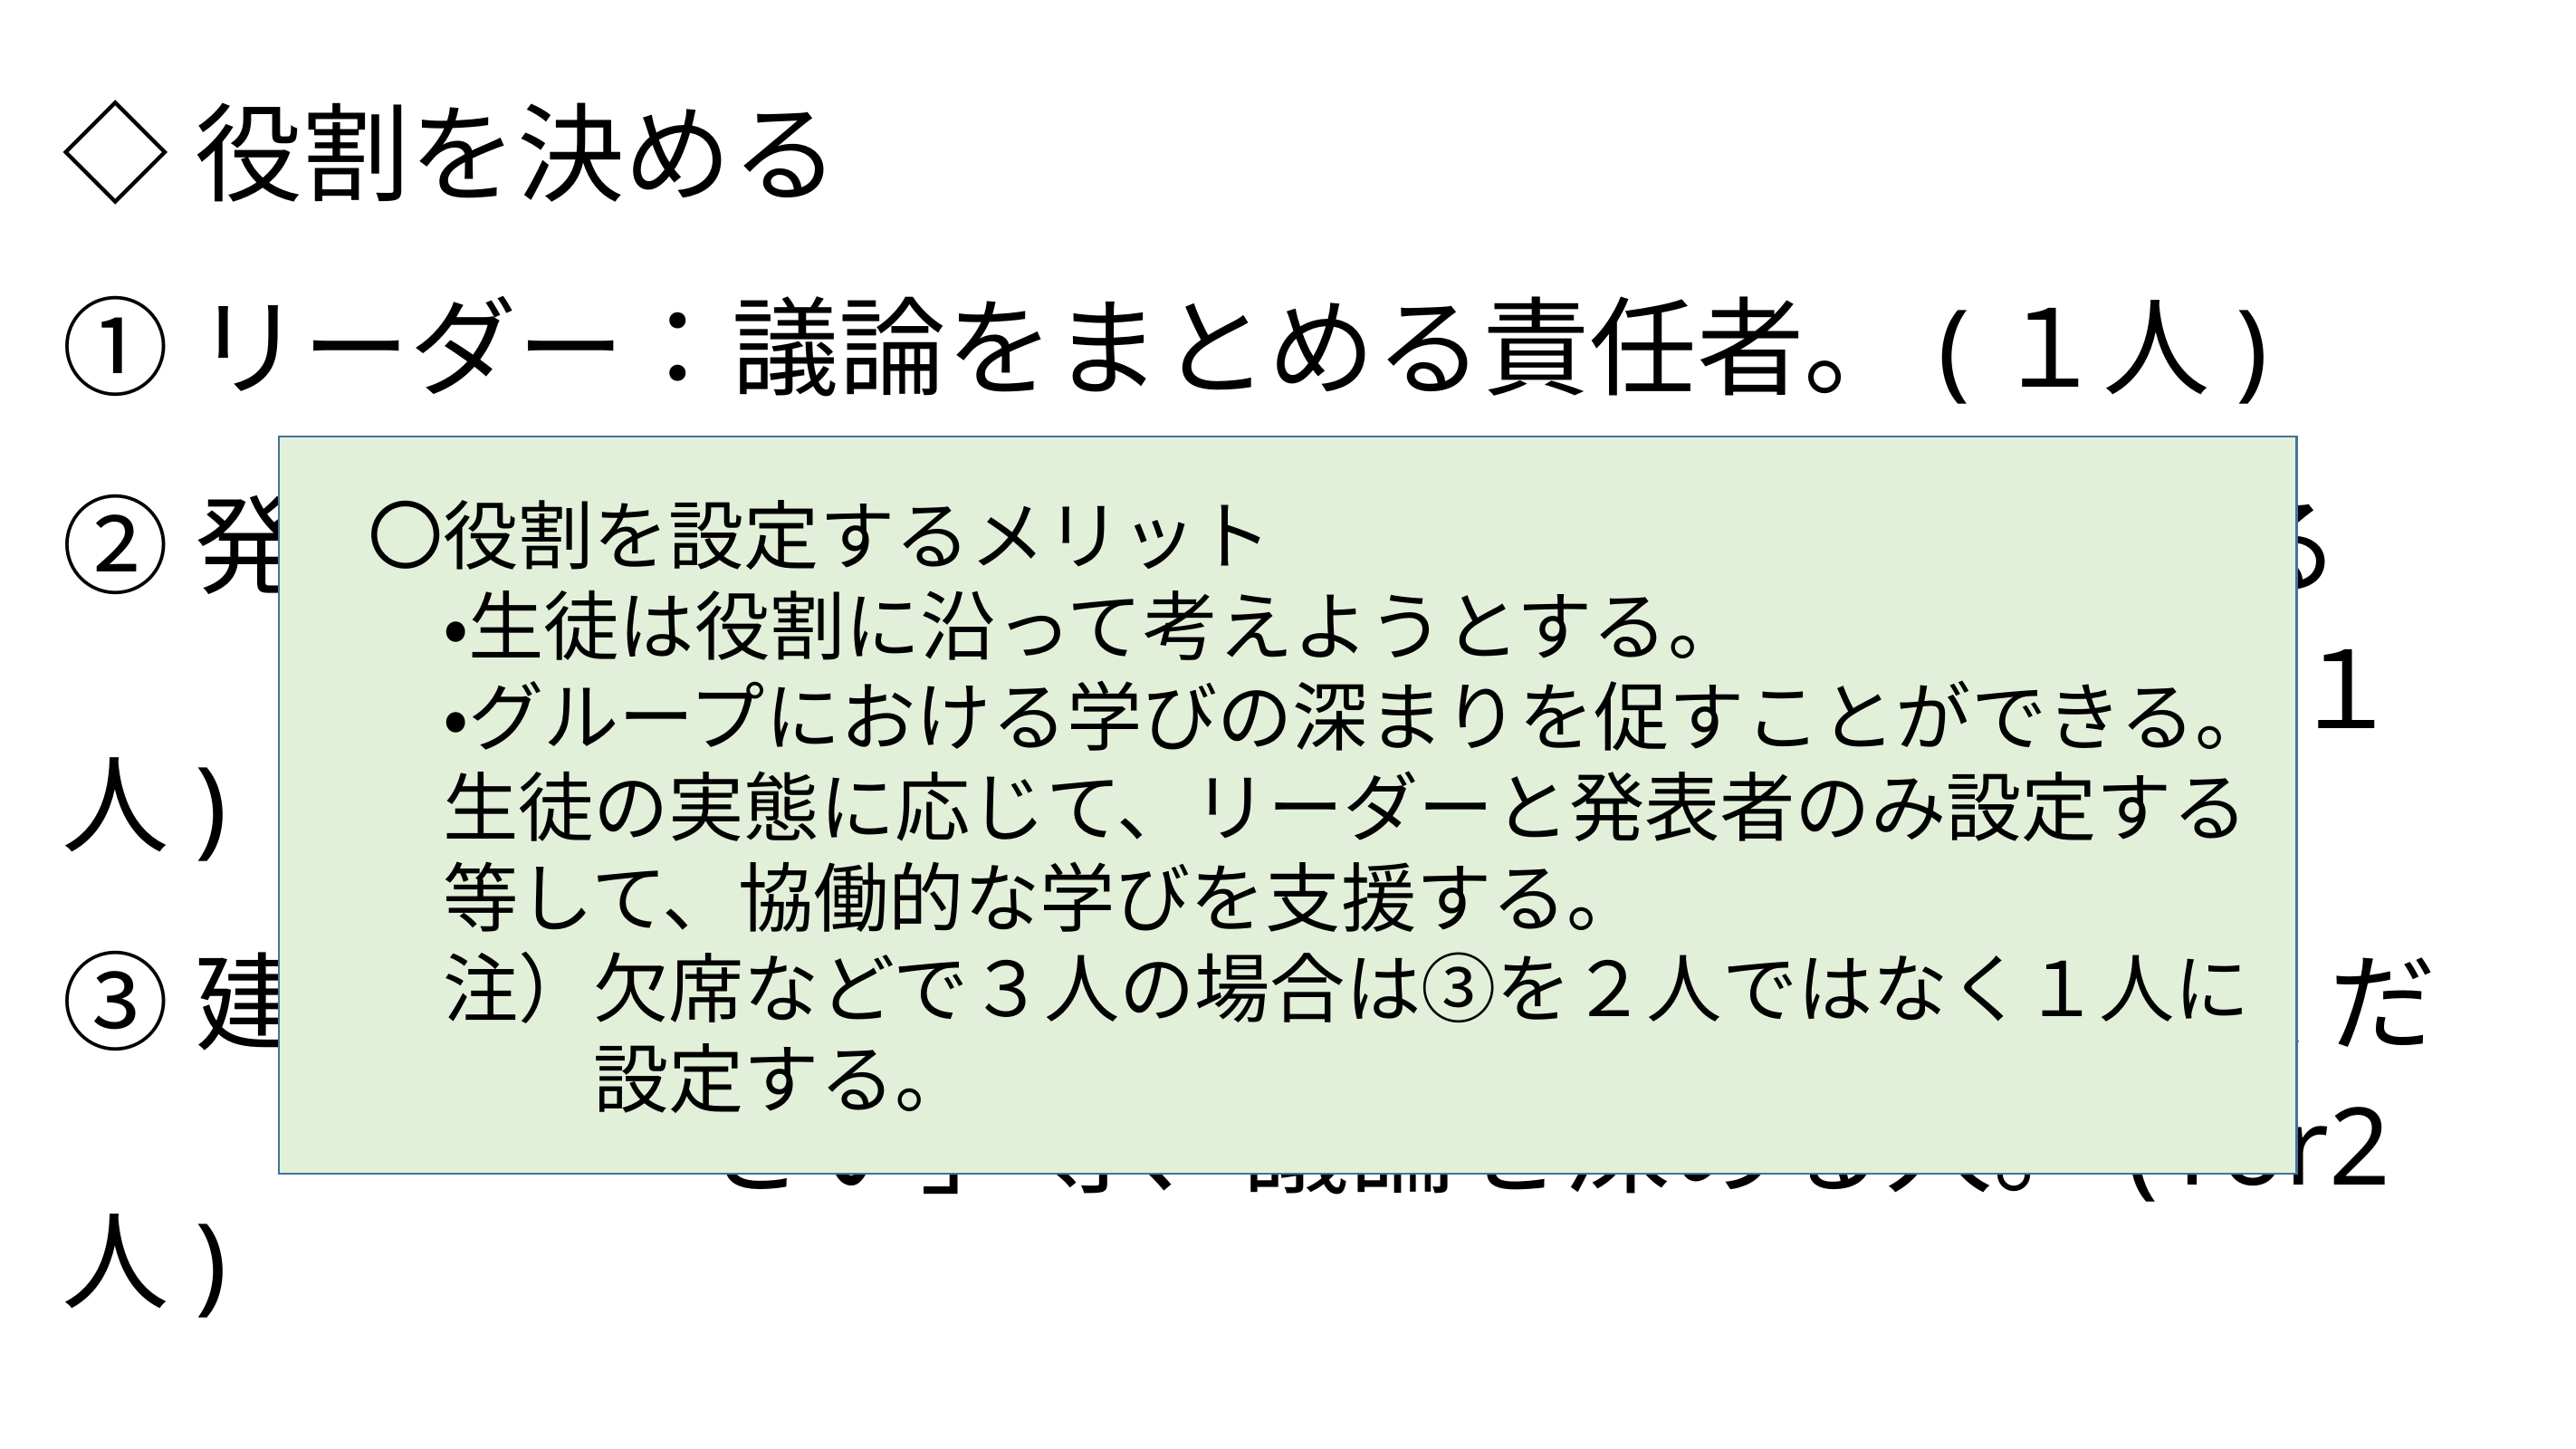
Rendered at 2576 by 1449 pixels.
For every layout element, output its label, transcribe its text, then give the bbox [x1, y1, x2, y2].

text_box 〇役割を設定するメリット ・生徒は役割に沿って考えようとする。 ・グループにおける学びの深まりを促すことができる。 生徒の実態に応じて、リーダーと発表者のみ設定する 等して、協働的な学びを支援する。 注）欠席などで３人の場合は③を２人ではなく１人に 設定する。 [278, 436, 2298, 1175]
list ◇役割を決める ①リーダー：議論をまとめる責任者。(１人) ②発表者 ：討議の成果を１分程度でまとめる 全体の発表の際に発表する人。(１人) ③建設者 ：「〇〇について具体的に教えてくだ さい」等、議論を深める人。(1or2人) [48, 5, 2527, 1329]
